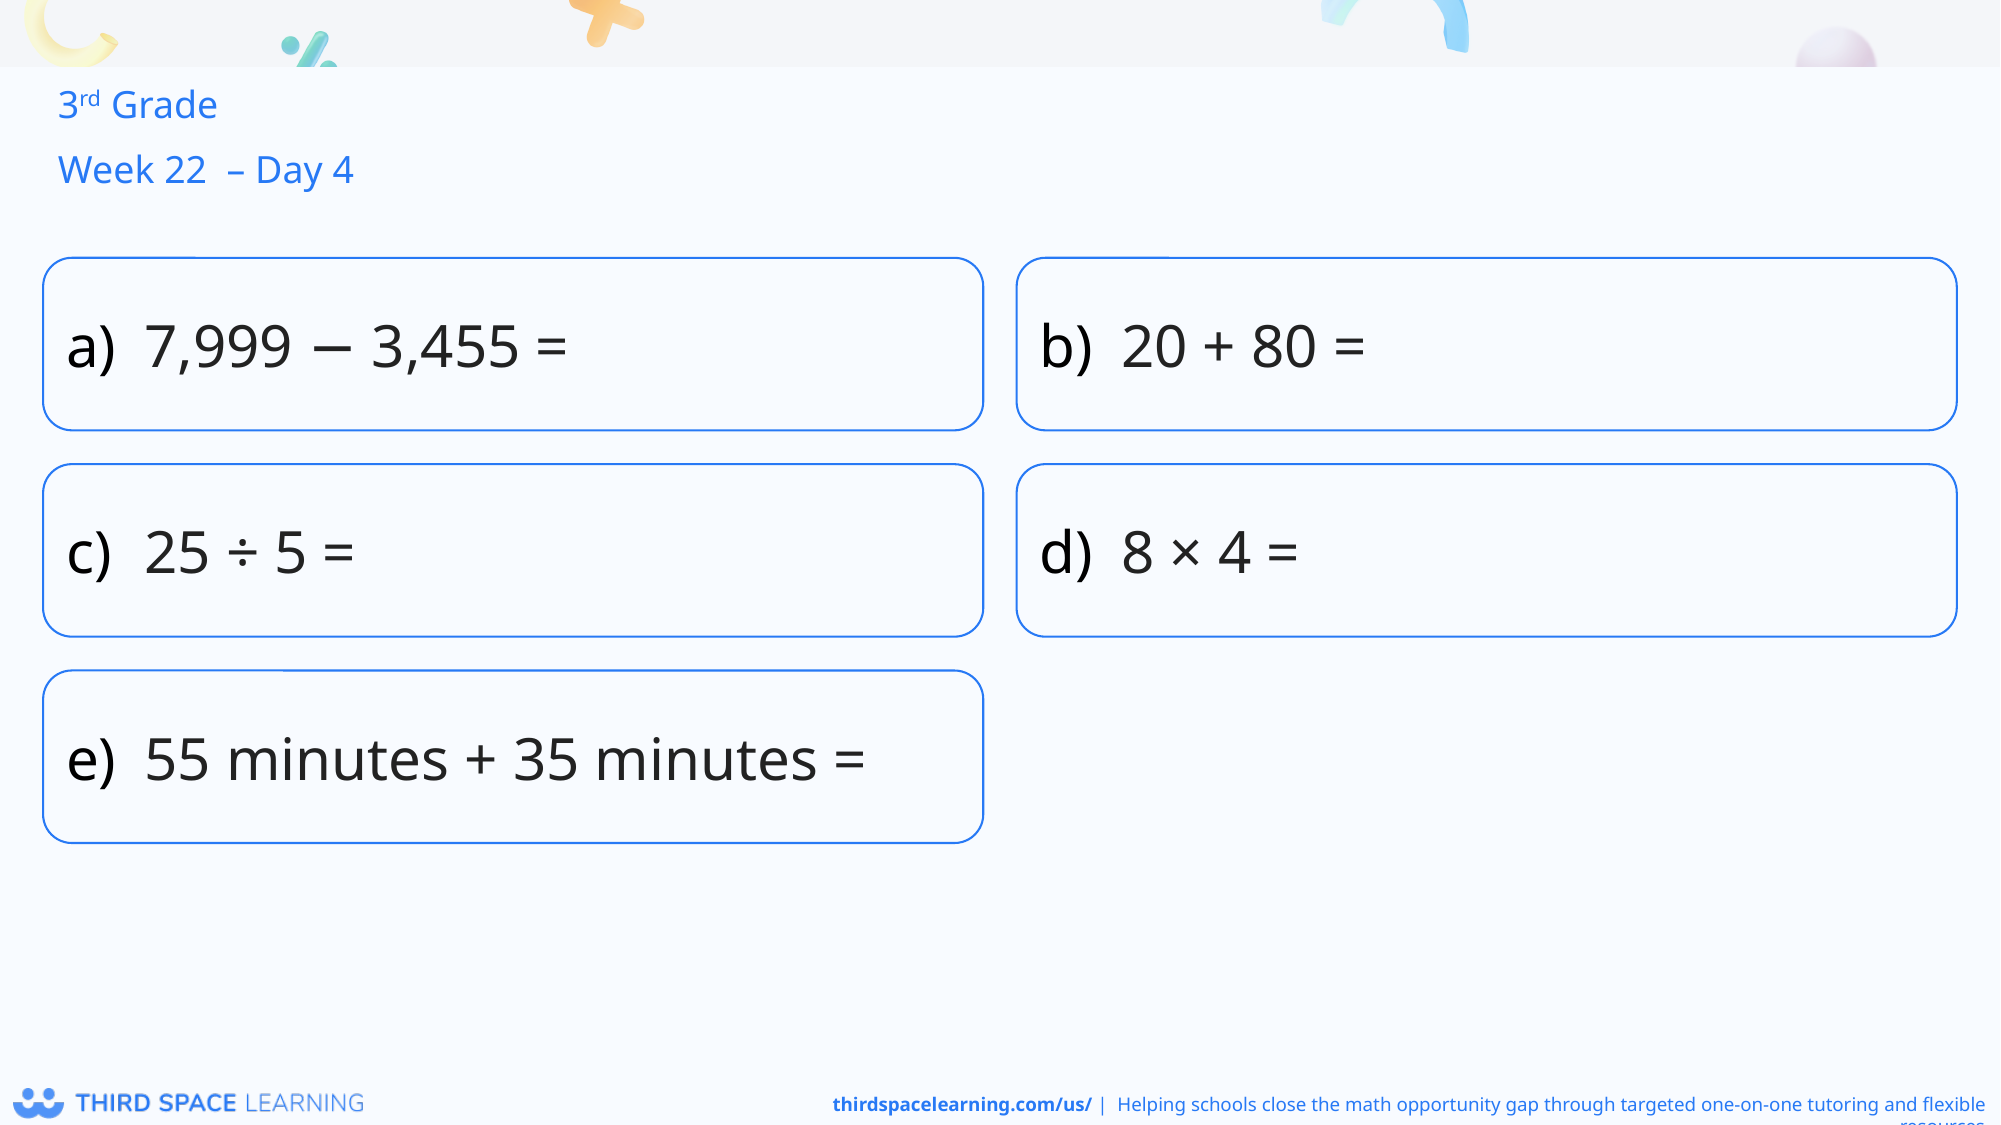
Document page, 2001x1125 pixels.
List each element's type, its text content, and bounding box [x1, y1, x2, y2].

list 20 + 80 = [1106, 272, 1939, 416]
list 55 minutes + 35 minutes = [129, 684, 962, 829]
picture [13, 1088, 365, 1119]
picture [0, 0, 2000, 67]
text_box 3rd Grade Week 22 – Day 4 [43, 73, 509, 212]
list 25 ÷ 5 = [129, 478, 962, 623]
list 8 × 4 = [1106, 478, 1939, 623]
list 7,999 − 3,455 = [129, 272, 962, 416]
